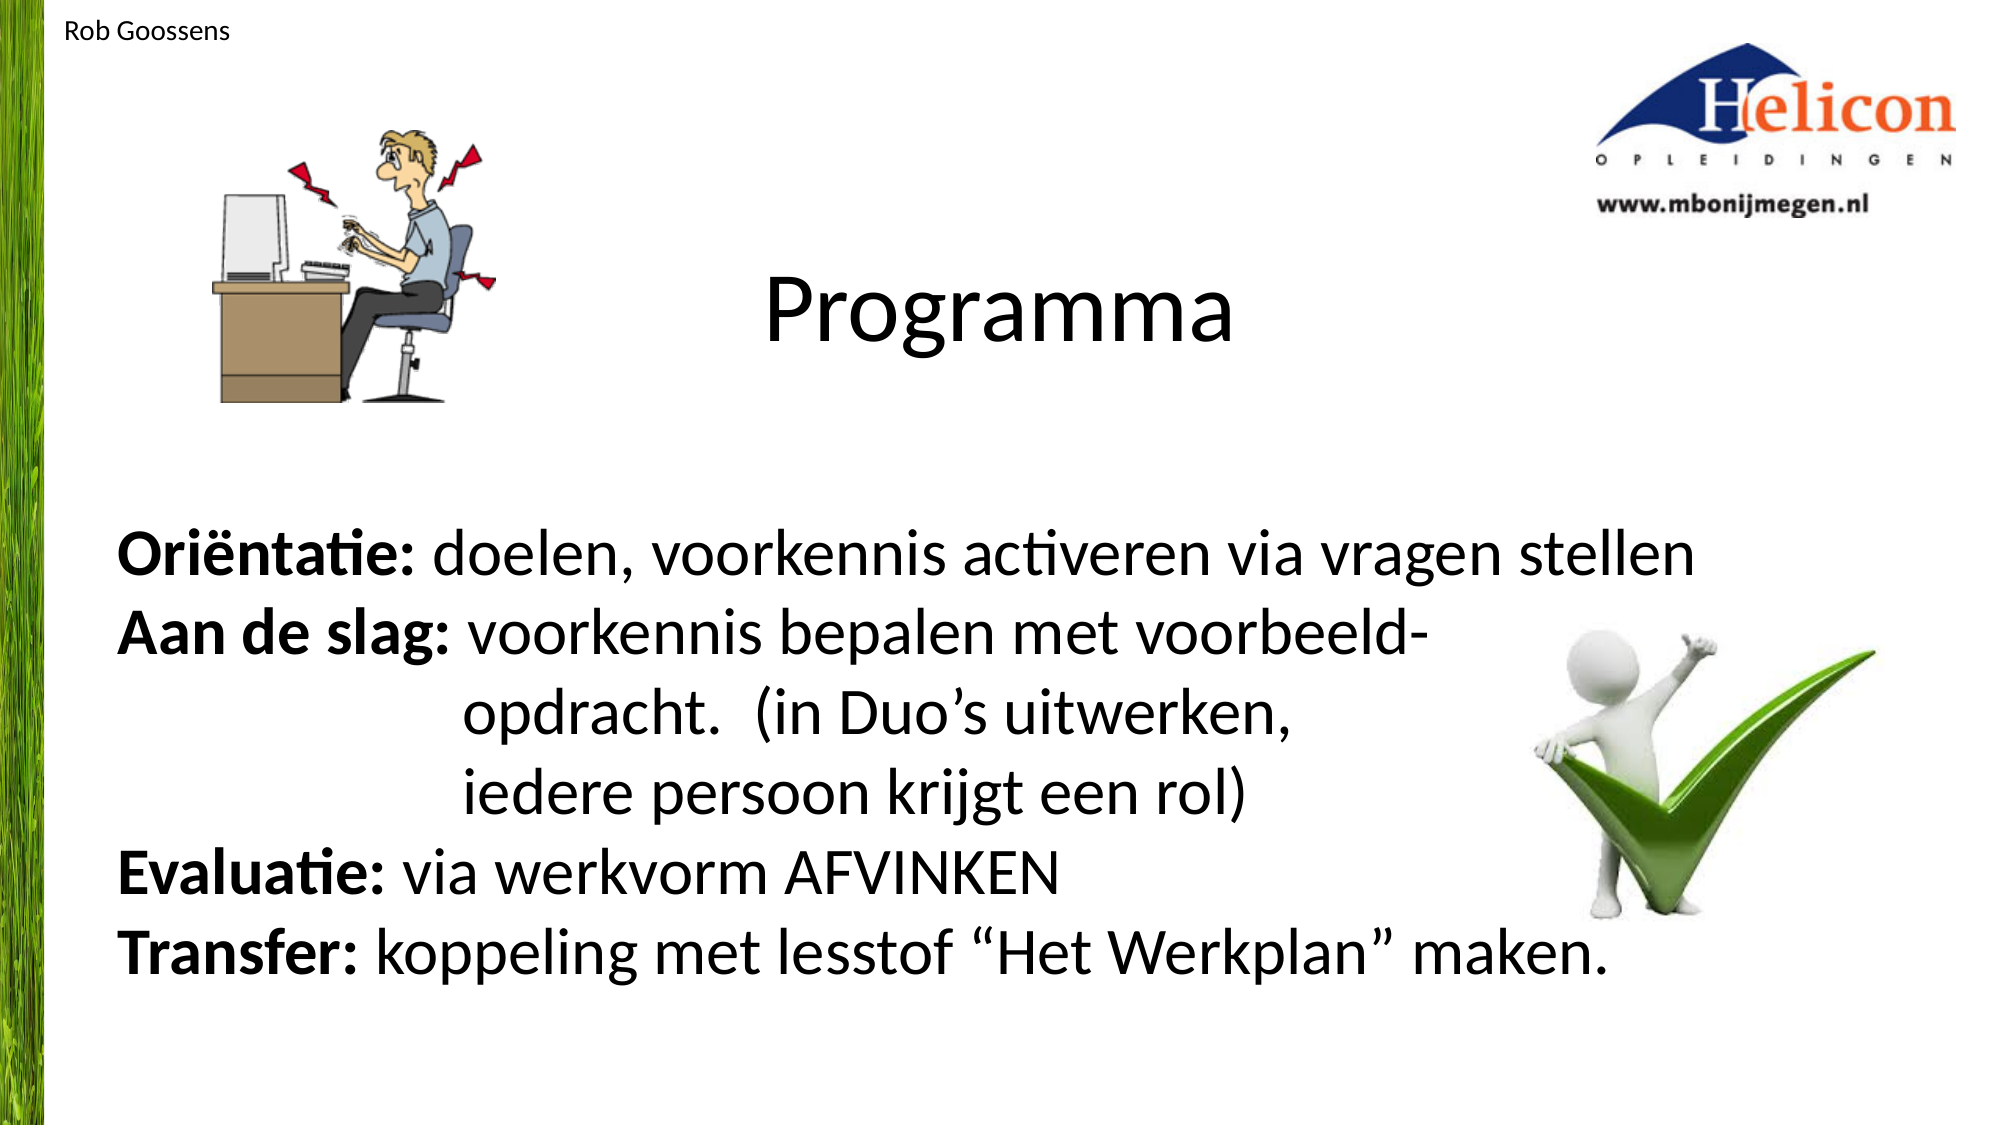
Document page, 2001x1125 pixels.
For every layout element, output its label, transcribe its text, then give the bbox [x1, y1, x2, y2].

text_box Rob Goossens [49, 3, 250, 54]
subtitle Programma [592, 247, 1408, 382]
text_box [0, 0, 45, 1125]
picture [1492, 621, 1886, 936]
picture [212, 130, 496, 403]
picture [1596, 43, 1956, 218]
text_box Oriëntatie: doelen, voorkennis activeren via vragen stellen Aan de slag: voorkennis bepalen met voorbeeld- opdracht. (in Duo’s uitwerken, iedere persoon krijgt een rol) Evaluatie: via werkvorm AFVINKEN Transfer: koppeling met lesstof “Het Werkplan” maken. [102, 455, 1924, 1076]
